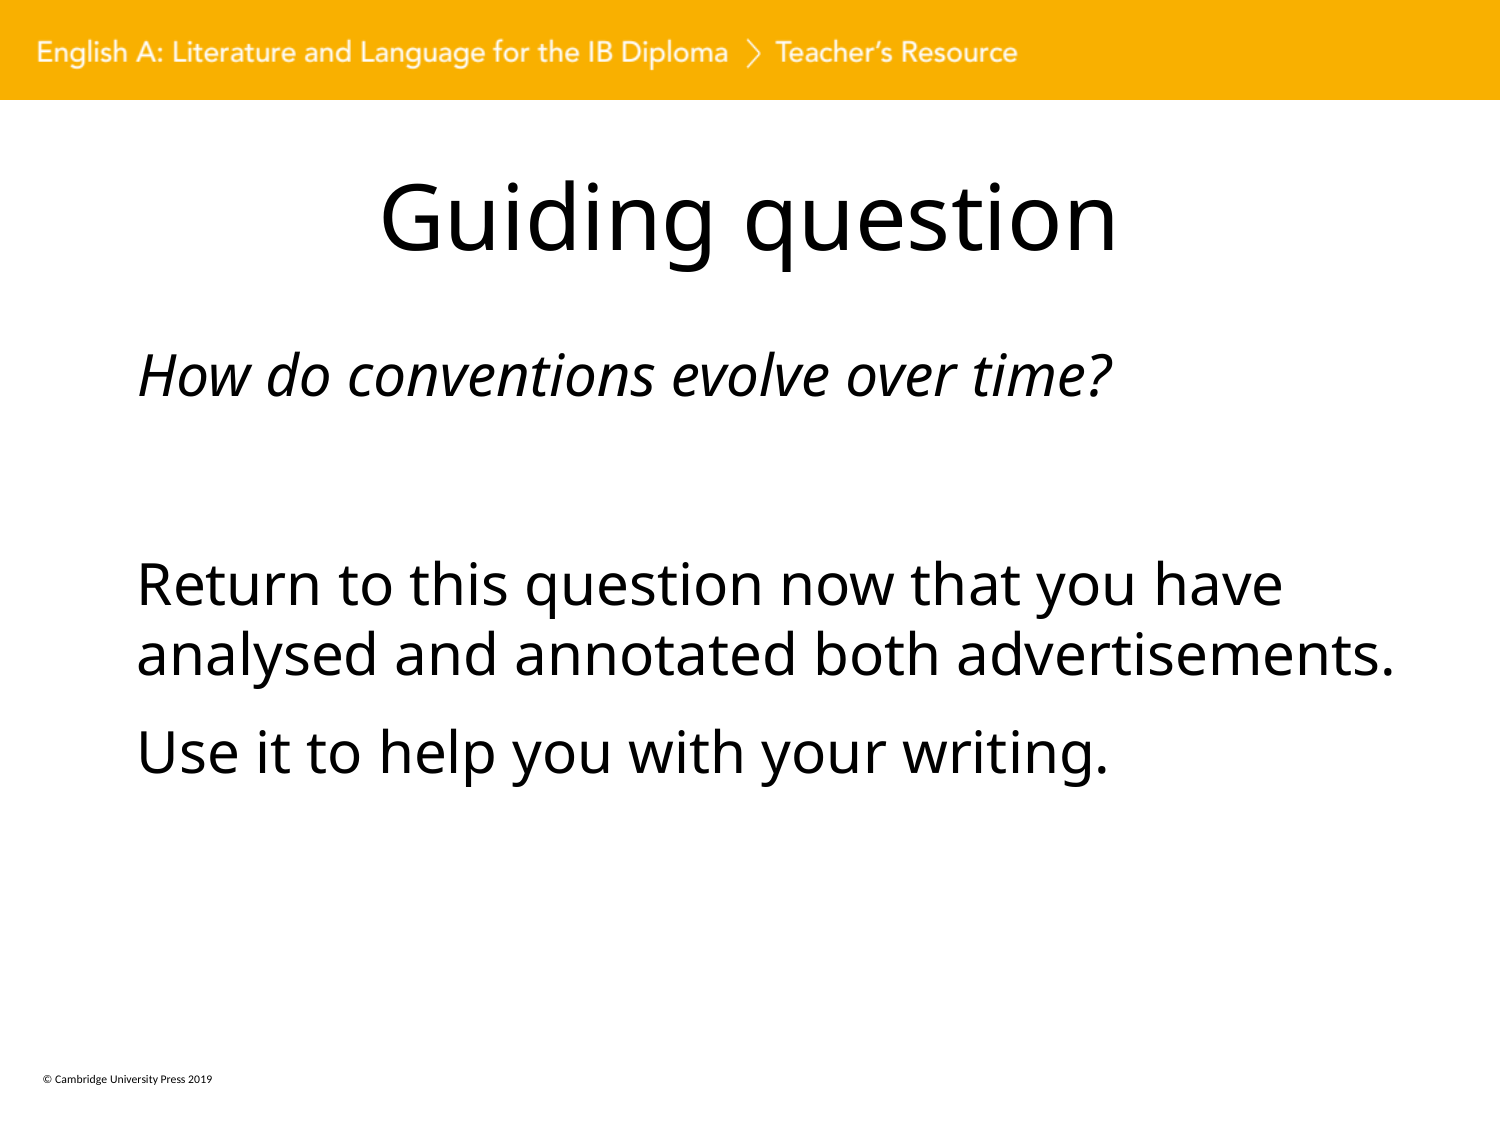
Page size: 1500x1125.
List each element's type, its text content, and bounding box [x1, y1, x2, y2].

text_box [0, 117, 1500, 305]
title How do conventions evolve over time? Return to this question now that you have analysed and annotated both advertisements. Use it to help you with your writing. [121, 308, 1437, 996]
text_box Guiding question [27, 119, 1472, 308]
picture [0, 0, 1500, 101]
subtitle © Cambridge University Press 2019 [27, 1063, 1388, 1093]
